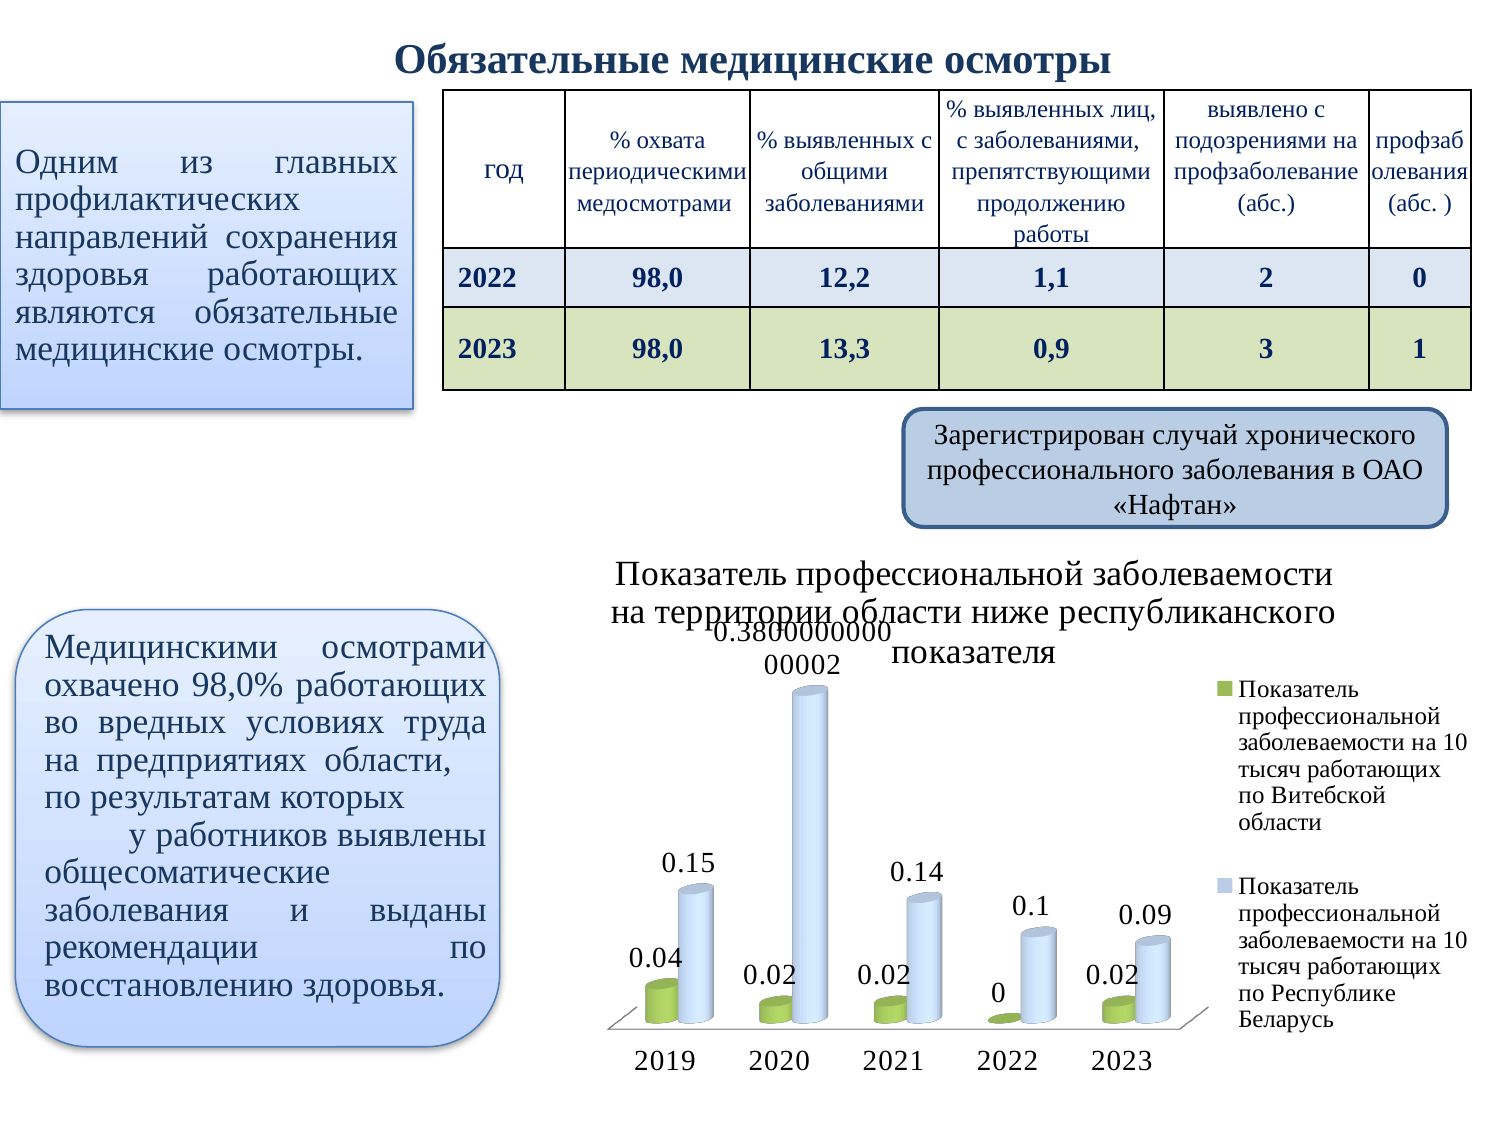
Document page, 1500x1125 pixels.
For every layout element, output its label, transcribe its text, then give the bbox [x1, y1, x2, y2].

table_cell 12,2 [751, 249, 938, 306]
list Обязательные медицинские осмотры [70, 23, 1436, 90]
list Медицинскими осмотрами охвачено 98,0% работающих во вредных условиях труда на предприятиях области, по результатам которых у работников выявлены общесоматические заболевания и выданы рекомендации по восстановлению здоровья. [29, 645, 502, 1094]
table_cell 98,0 [566, 249, 749, 306]
chart [537, 538, 1485, 1083]
table_cell 1 [1370, 308, 1470, 389]
table_cell 0,9 [940, 308, 1163, 389]
table_cell 98,0 [566, 308, 749, 389]
table_header % выявленных лиц, с заболеваниями, препятствующими продолжению работы [940, 91, 1163, 247]
table_header профзаболевания (абс. ) [1370, 91, 1470, 247]
text_box Зарегистрирован случай хронического профессионального заболевания в ОАО «Нафтан» [901, 406, 1450, 530]
table_cell 0 [1370, 249, 1470, 306]
table_cell 13,3 [751, 308, 938, 389]
table_cell 2023 [444, 308, 564, 389]
table_cell 2 [1165, 249, 1368, 306]
title Одним из главных профилактических направлений сохранения здоровья работающих являются обязательные медицинские осмотры. [0, 101, 414, 410]
text_box [14, 608, 491, 1018]
table_header % охвата периодическими медосмотрами [566, 91, 749, 247]
table_cell 2022 [444, 249, 564, 306]
table_header год [444, 91, 564, 247]
table_cell 3 [1165, 308, 1368, 389]
table_cell 1,1 [940, 249, 1163, 306]
table_header % выявленных с общими заболеваниями [751, 91, 938, 247]
table_header выявлено с подозрениями на профзаболевание (абс.) [1165, 91, 1368, 247]
